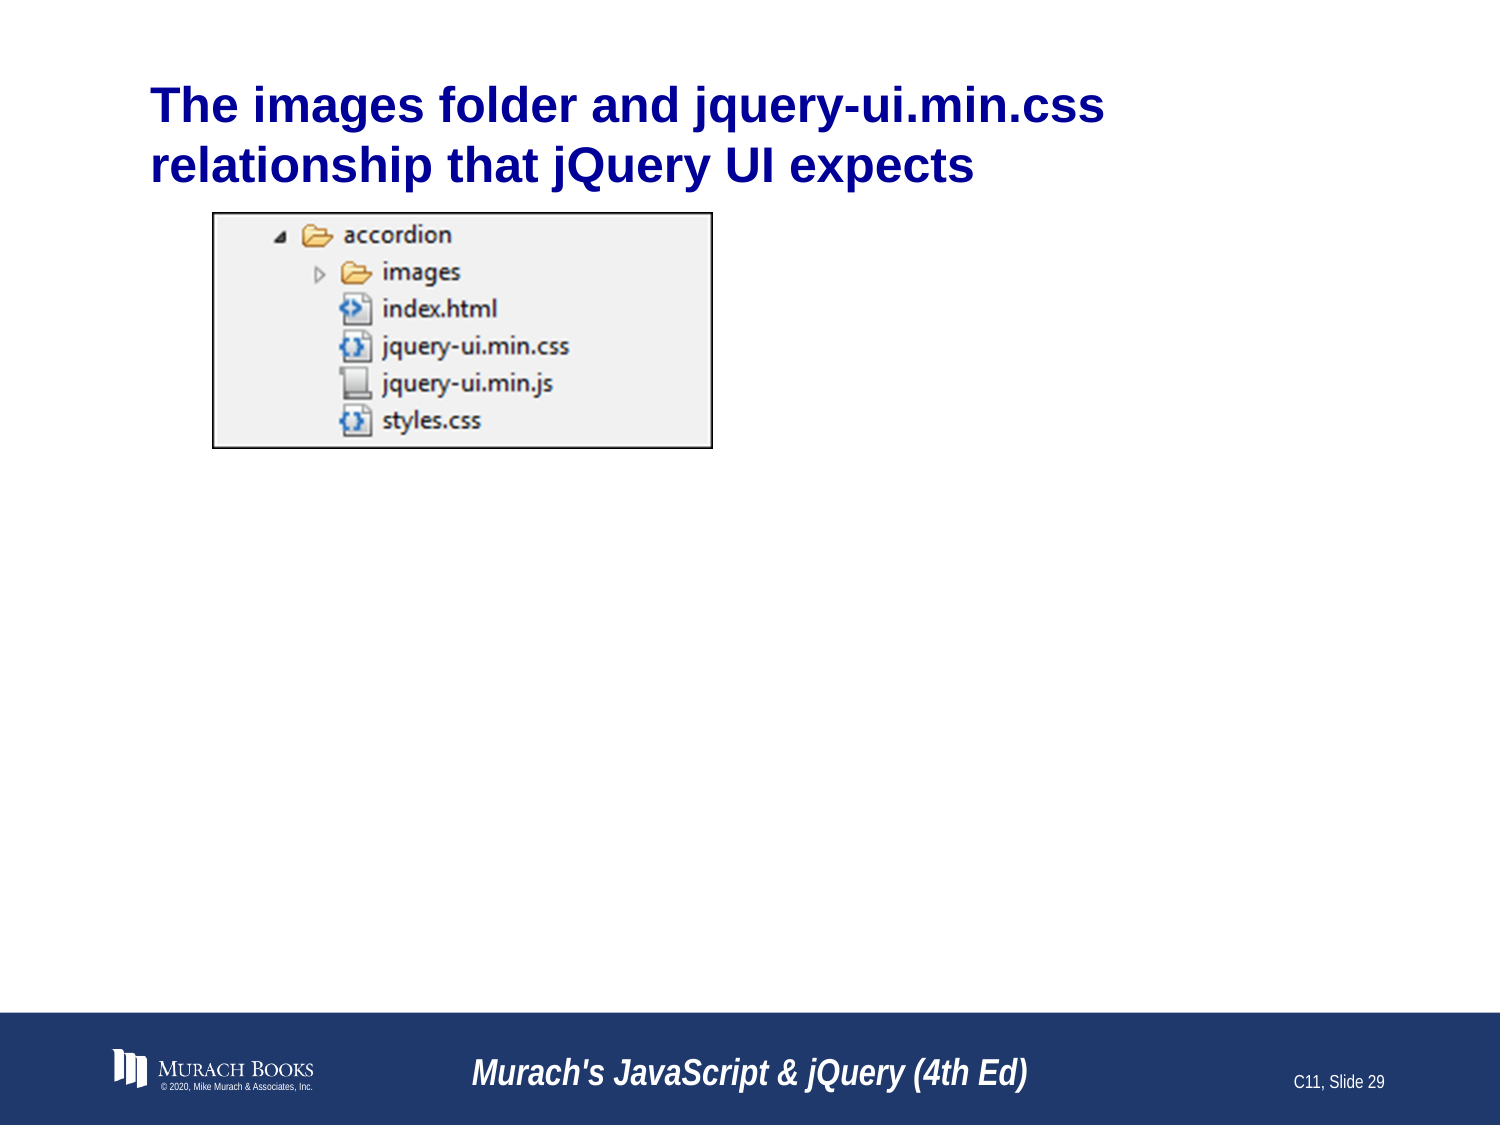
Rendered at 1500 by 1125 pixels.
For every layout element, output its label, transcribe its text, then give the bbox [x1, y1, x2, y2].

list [212, 212, 713, 449]
slide_number Murach's JavaScript & jQuery (4th Ed) [463, 1025, 1050, 1100]
title The images folder and jquery-ui.min.css relationship that jQuery UI expects [150, 72, 1350, 194]
slide_number C11, Slide 29 [1087, 1025, 1400, 1100]
footer © 2020, Mike Murach & Associates, Inc. [12, 1025, 463, 1100]
